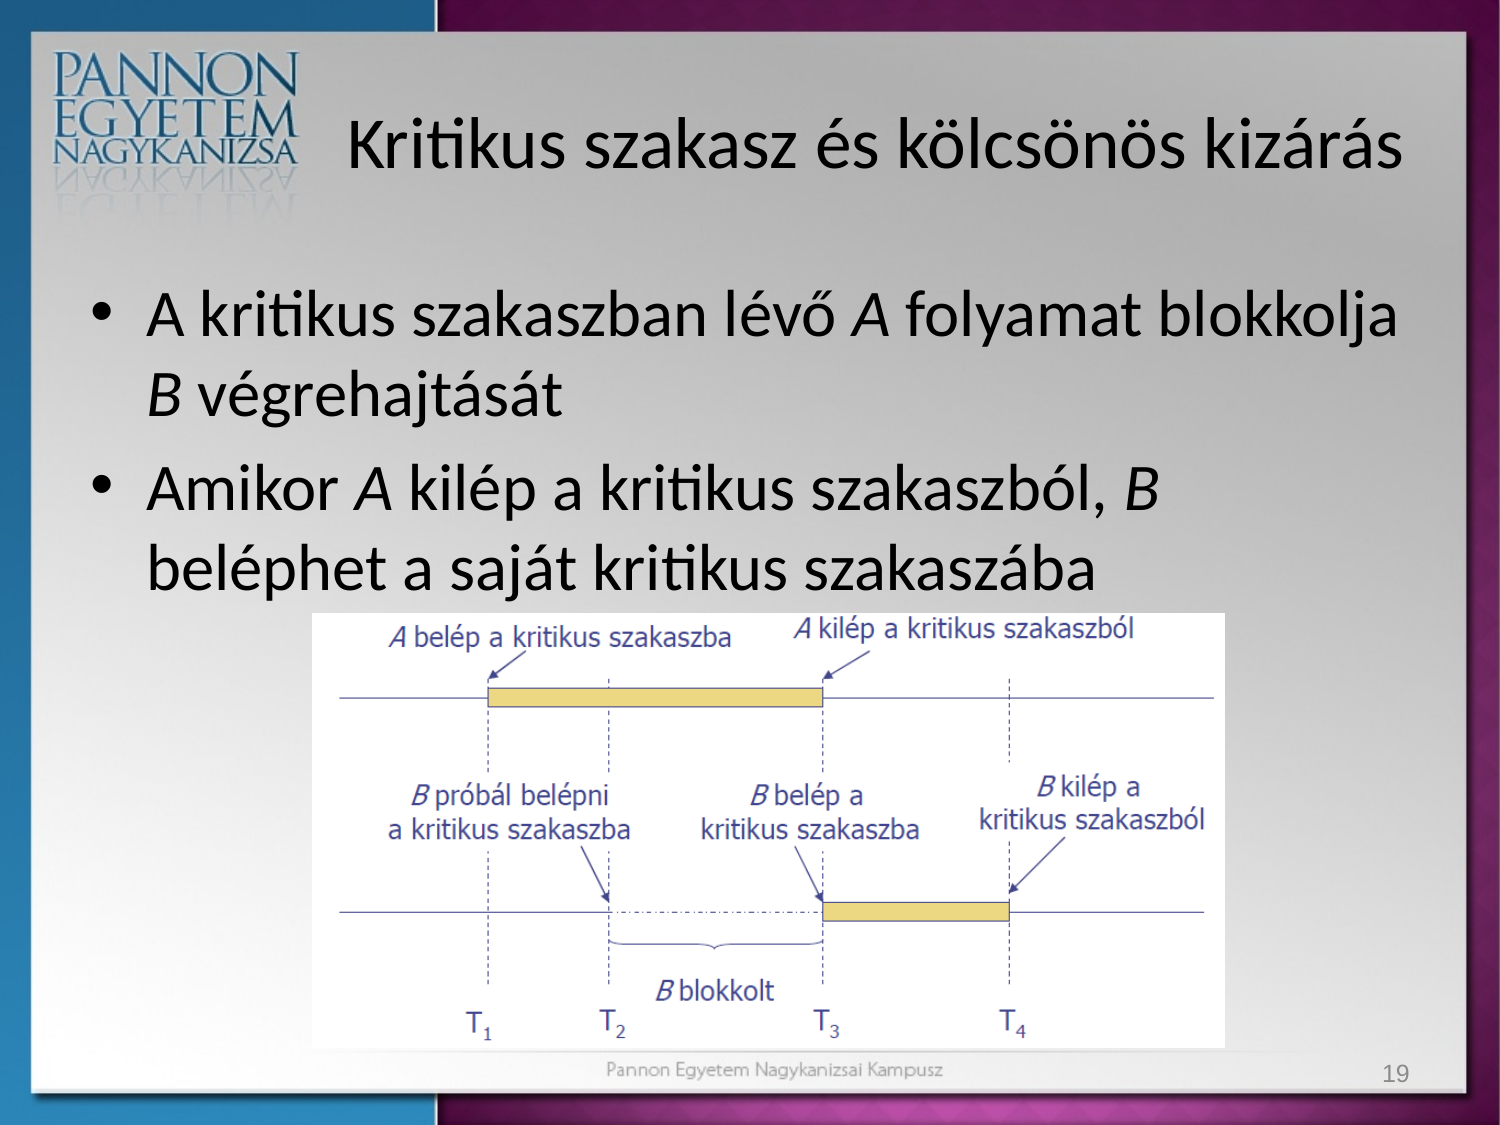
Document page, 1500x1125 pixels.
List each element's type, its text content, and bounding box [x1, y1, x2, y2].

title Kritikus szakasz és kölcsönös kizárás [328, 45, 1425, 233]
picture [0, 0, 1500, 1125]
slide_number 19 [1074, 1042, 1425, 1103]
list A kritikus szakaszban lévő A folyamat blokkolja B végrehajtását Amikor A kilép a kritikus szakaszból, B beléphet a saját kritikus szakaszába [75, 262, 1425, 1038]
